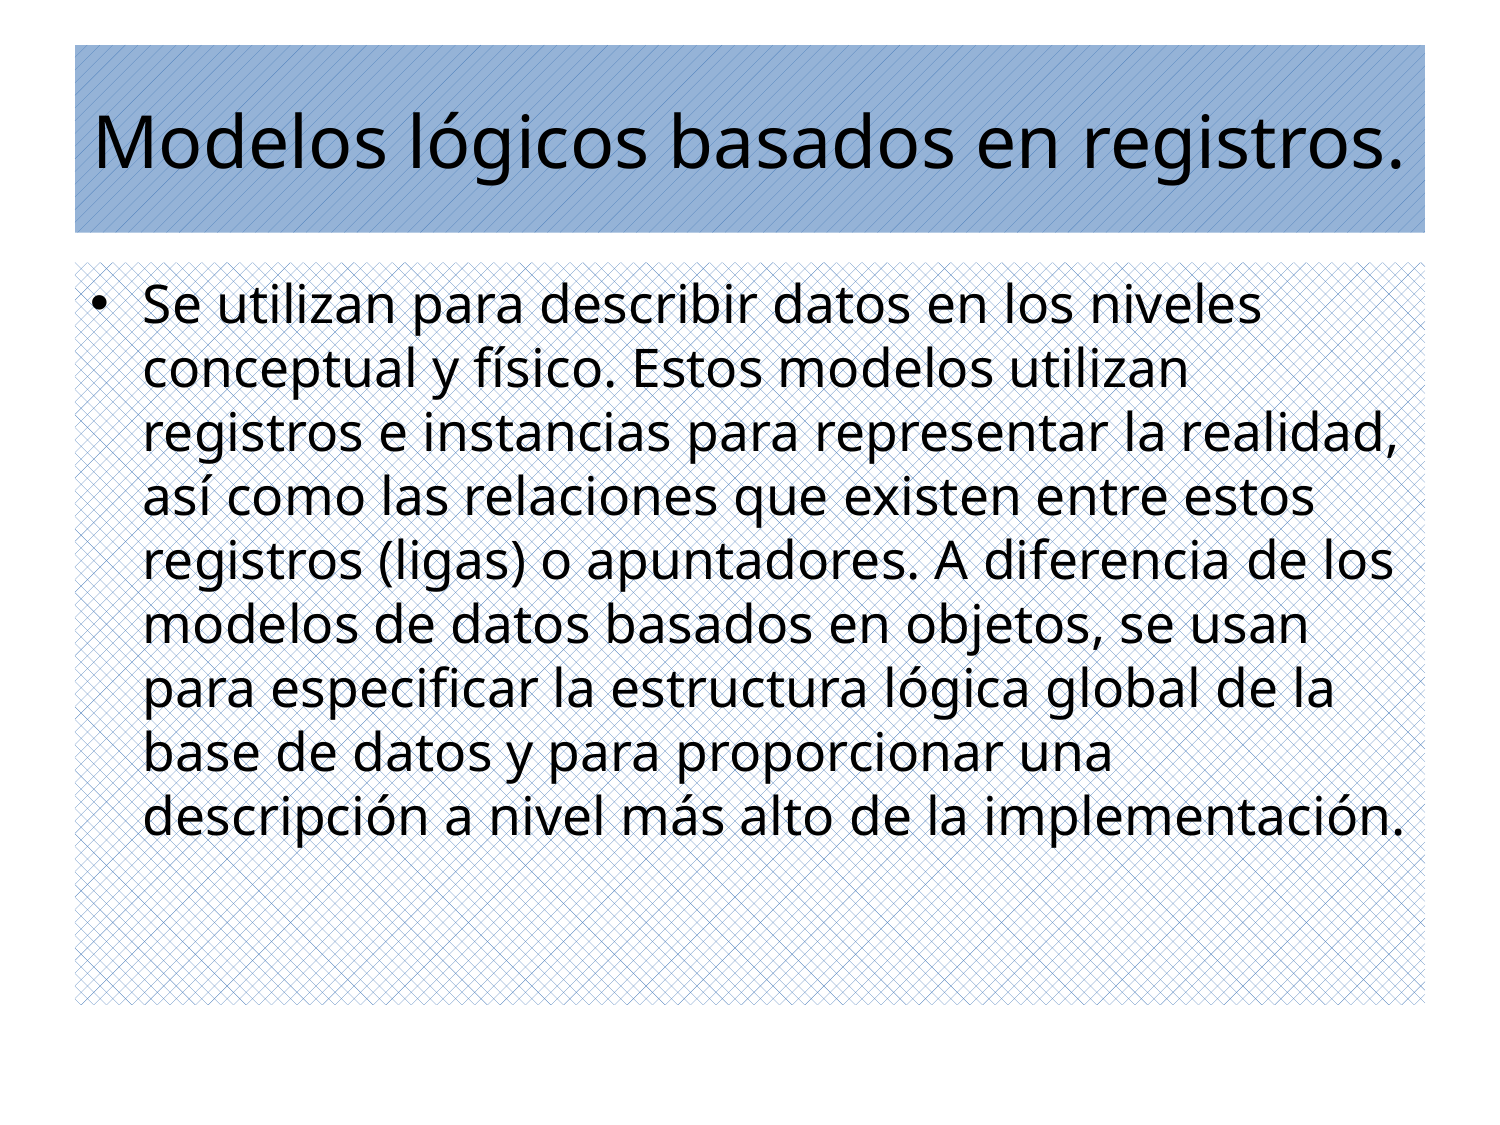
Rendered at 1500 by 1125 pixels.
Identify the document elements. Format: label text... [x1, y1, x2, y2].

title Modelos lógicos basados en registros. [75, 45, 1425, 233]
list Se utilizan para describir datos en los niveles conceptual y físico. Estos modelos utilizan registros e instancias para representar la realidad, así como las relaciones que existen entre estos registros (ligas) o apuntadores. A diferencia de los modelos de datos basados en objetos, se usan para especificar la estructura lógica global de la base de datos y para proporcionar una descripción a nivel más alto de la implementación. [75, 262, 1425, 1005]
